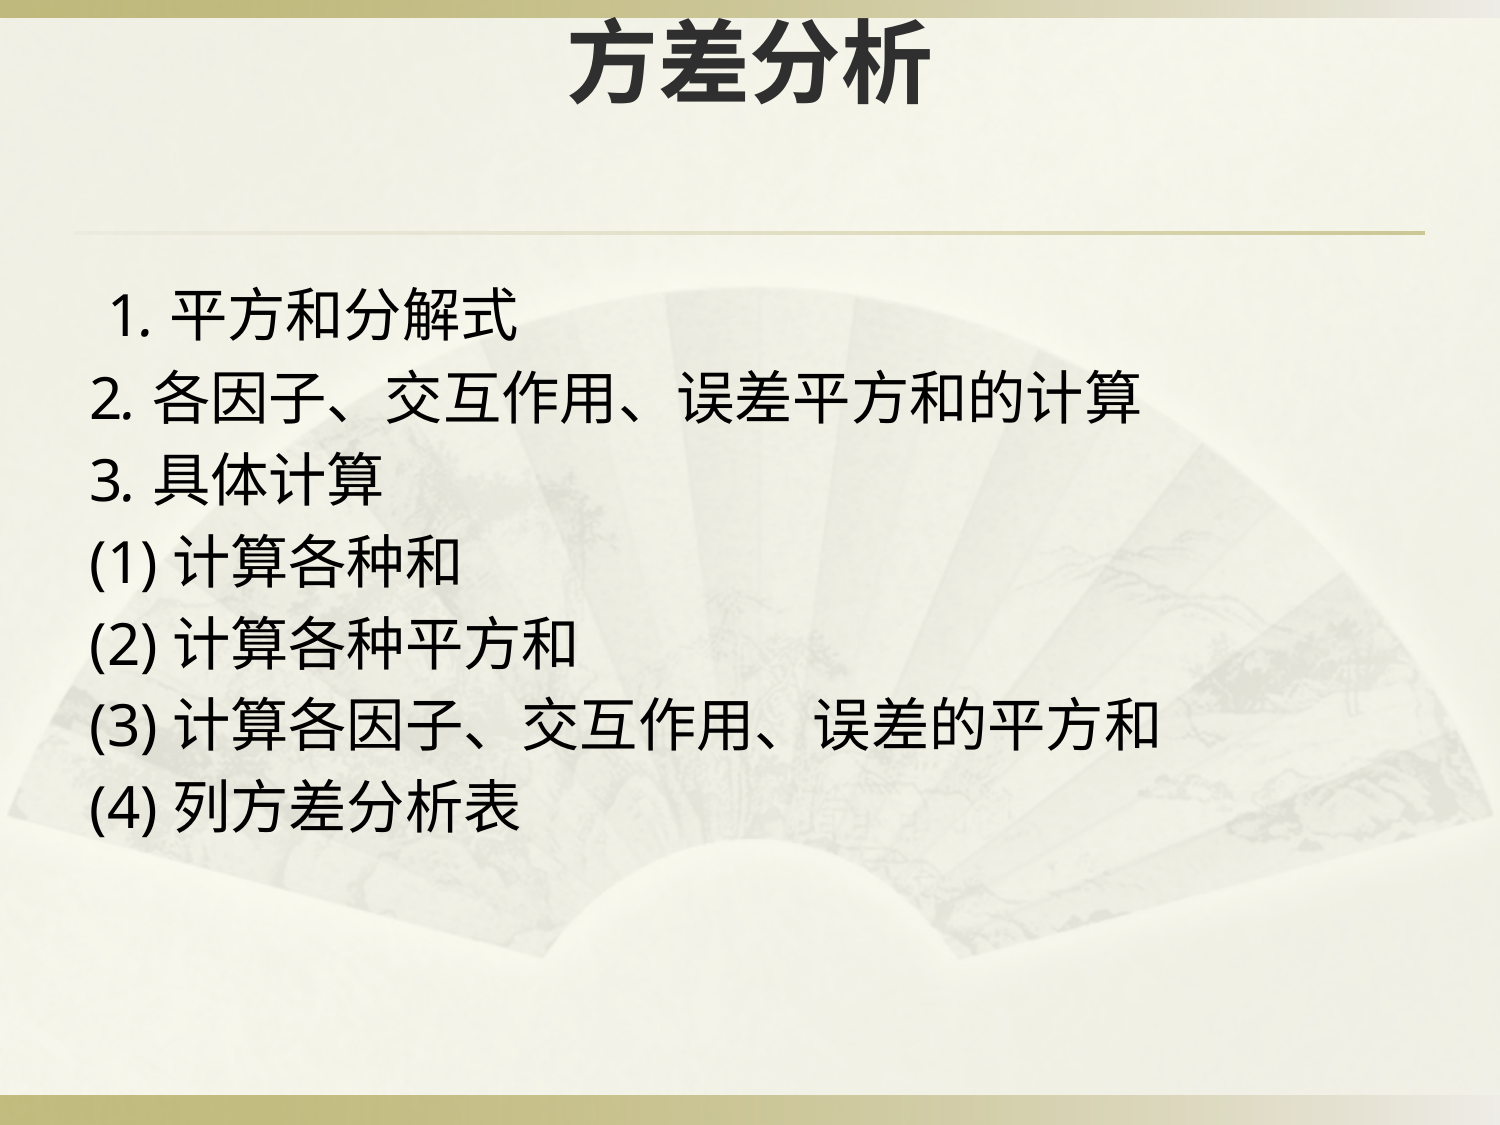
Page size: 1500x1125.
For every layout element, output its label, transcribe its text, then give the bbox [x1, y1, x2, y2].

list 1.平方和分解式 2.各因子、交互作用、误差平方和的计算 3.具体计算 (1)计算各种和 (2)计算各种平方和 (3)计算各因子、交互作用、误差的平方和 (4)列方差分析表 [75, 262, 1425, 1032]
title 方差分析 [75, 45, 1425, 185]
